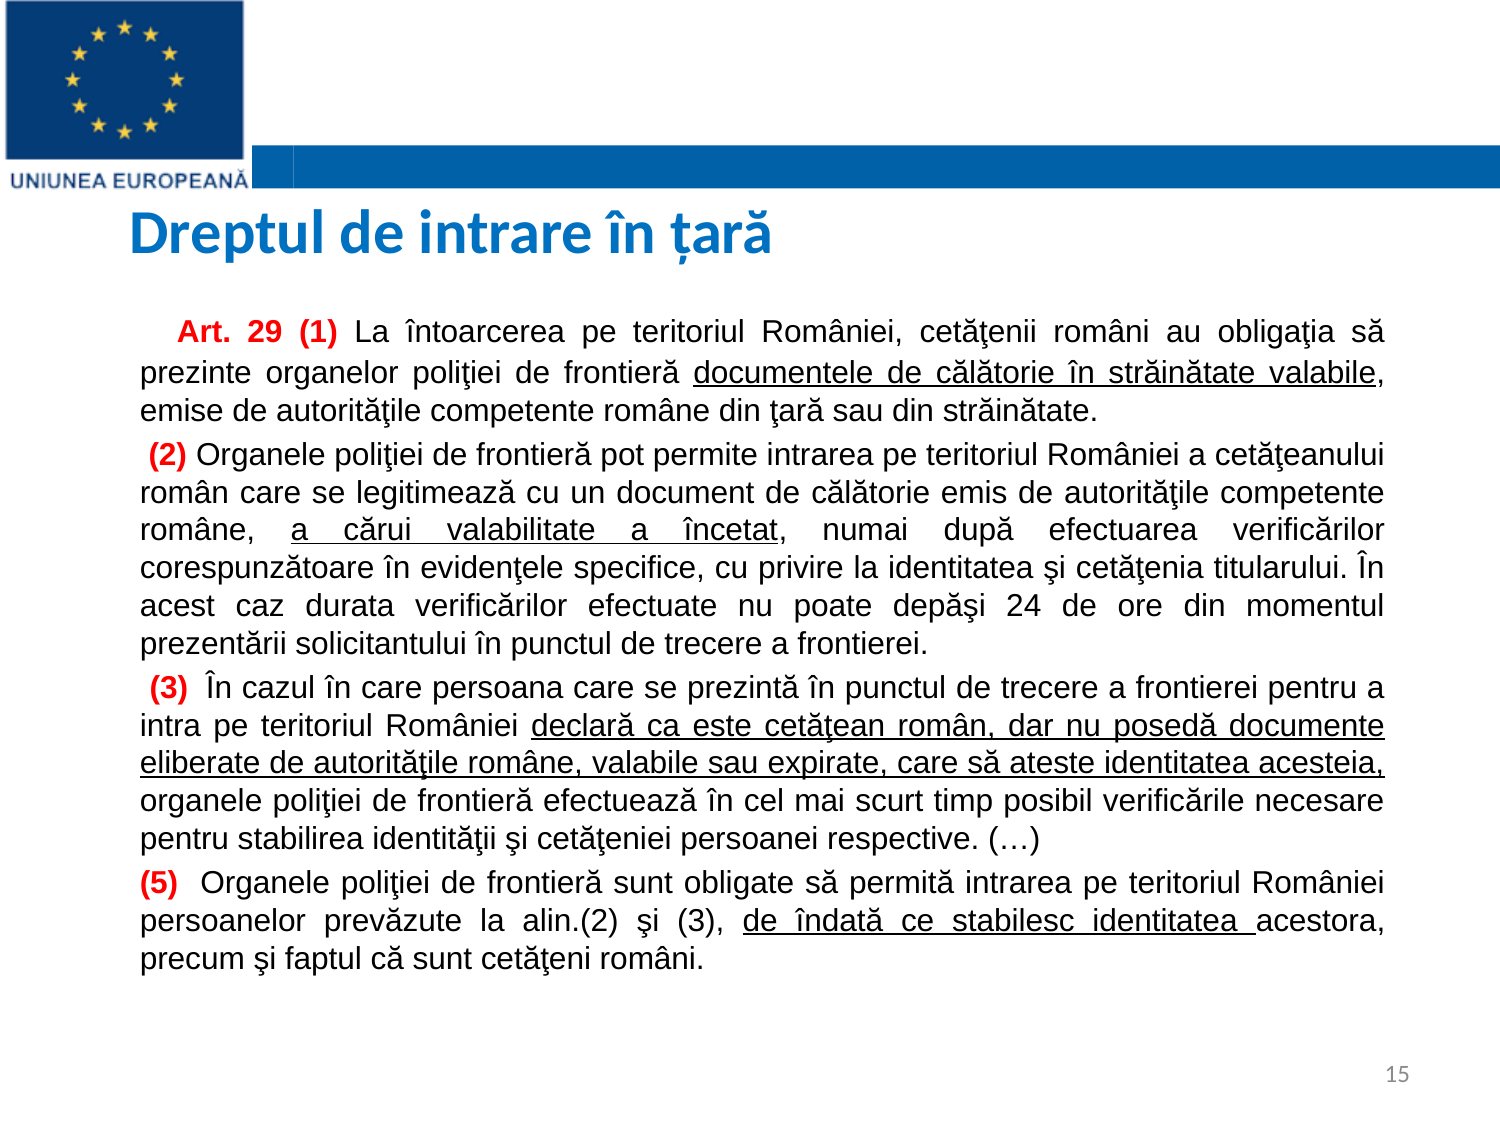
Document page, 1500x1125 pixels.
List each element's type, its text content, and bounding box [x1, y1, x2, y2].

text_box Art. 29 (1) La întoarcerea pe teritoriul României, cetăţenii români au obligaţia să prezinte organelor poliţiei de frontieră documentele de călătorie în străinătate valabile, emise de autorităţile competente române din ţară sau din străinătate. (2) Organele poliţiei de frontieră pot permite intrarea pe teritoriul României a cetăţeanului român care se legitimează cu un document de călătorie emis de autorităţile competente române, a cărui valabilitate a încetat, numai după efectuarea verificărilor corespunzătoare în evidenţele specifice, cu privire la identitatea şi cetăţenia titularului. În acest caz durata verificărilor efectuate nu poate depăşi 24 de ore din momentul prezentării solicitantului în punctul de trecere a frontierei. (3) În cazul în care persoana care se prezintă în punctul de trecere a frontierei pentru a intra pe teritoriul României declară ca este cetăţean român, dar nu posedă documente eliberate de autorităţile române, valabile sau expirate, care să ateste identitatea acesteia, organele poliţiei de frontieră efectuează în cel mai scurt timp posibil verificările necesare pentru stabilirea identităţii şi cetăţeniei persoanei respective. (…) (5) Organele poliţiei de frontieră sunt obligate să permită intrarea pe teritoriul României persoanelor prevăzute la alin.(2) şi (3), de îndată ce stabilesc identitatea acestora, precum şi faptul că sunt cetăţeni români. [124, 287, 1400, 1063]
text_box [255, 145, 1500, 189]
text_box Dreptul de intrare în ţară [72, 197, 1423, 288]
slide_number 15 [1074, 1042, 1425, 1103]
picture [0, 0, 252, 196]
